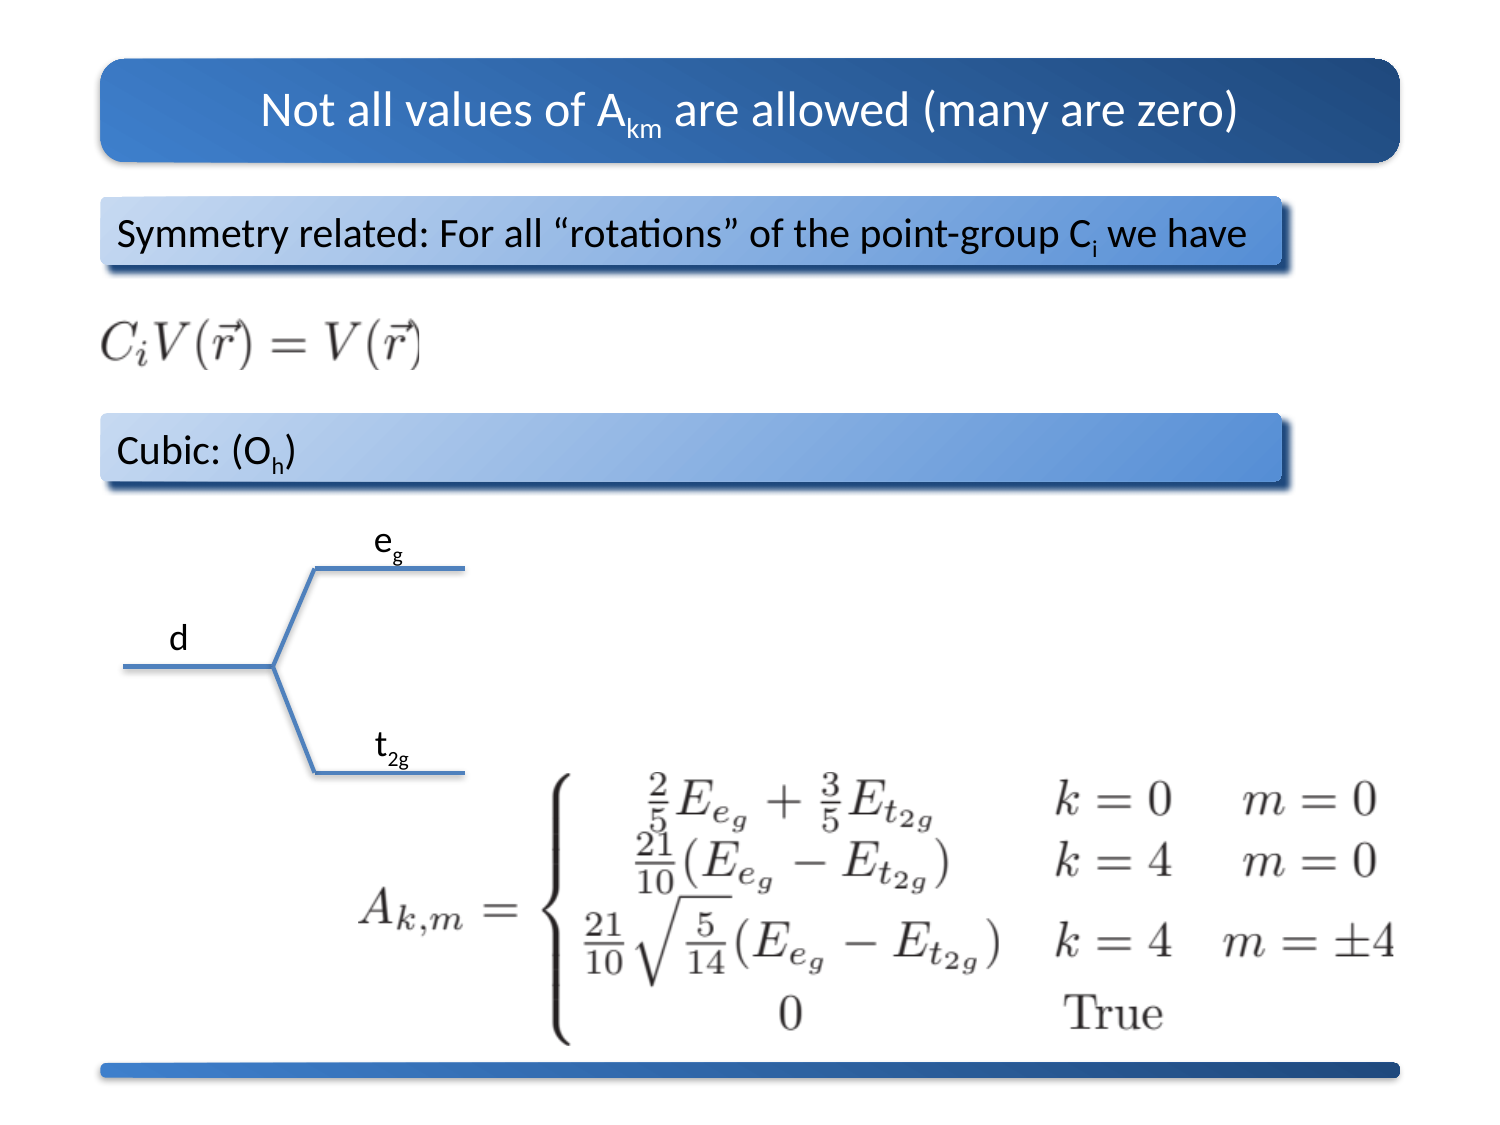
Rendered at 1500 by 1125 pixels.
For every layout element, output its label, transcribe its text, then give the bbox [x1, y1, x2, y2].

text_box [272, 666, 315, 773]
text_box Symmetry related: For all “rotations” of the point-group Ci we have [99, 195, 1282, 266]
text_box [99, 1062, 1401, 1079]
text_box Not all values of Akm are allowed (many are zero) [99, 58, 1401, 164]
text_box Cubic: (Oh) [99, 412, 1282, 482]
text_box d [154, 605, 204, 665]
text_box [272, 568, 315, 665]
text_box t2g [360, 712, 424, 770]
text_box eg [359, 507, 418, 567]
picture [357, 772, 1394, 1046]
picture [100, 317, 420, 370]
